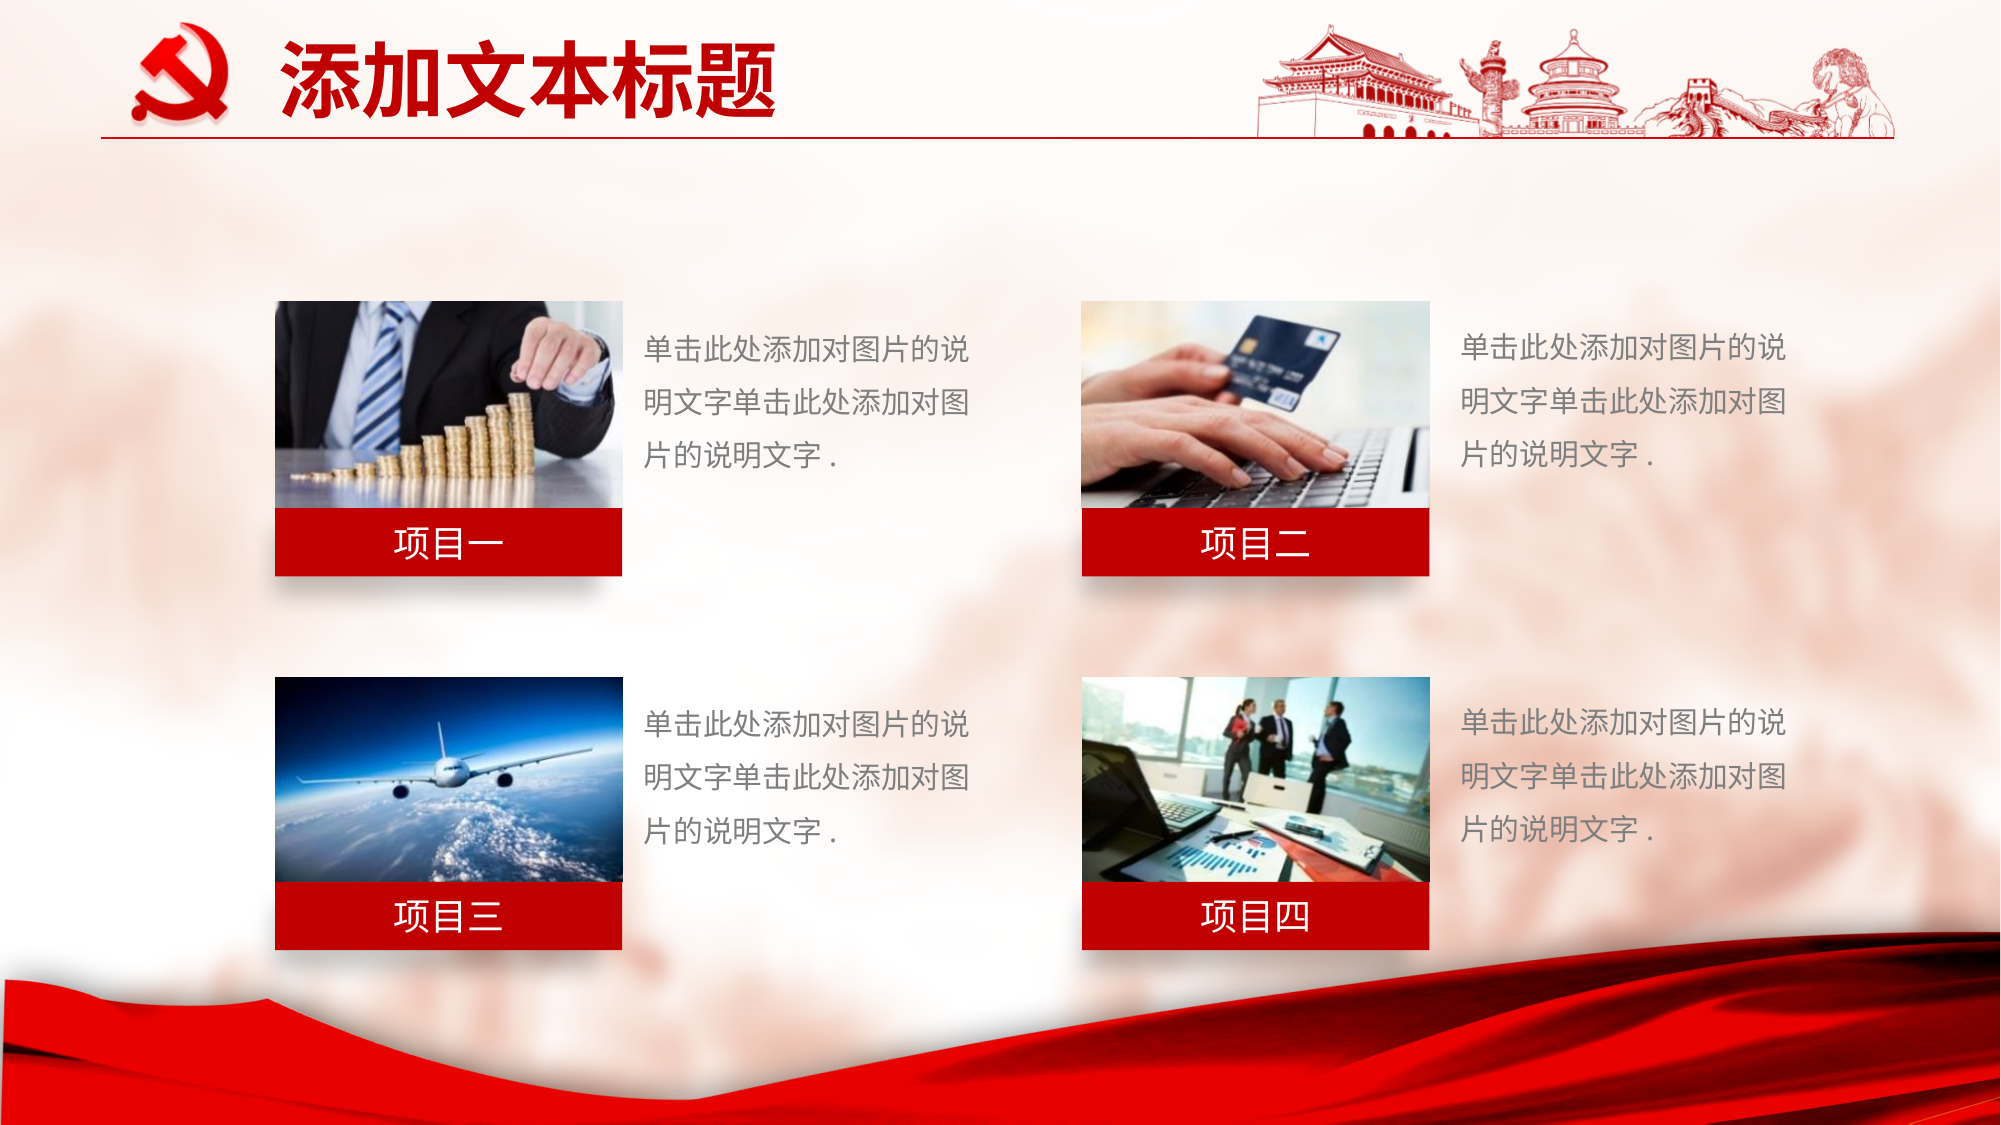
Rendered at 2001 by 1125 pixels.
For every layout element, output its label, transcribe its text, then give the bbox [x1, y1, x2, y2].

text_box 单击此处添加对图片的说明文字单击此处添加对图片的说明文字. [624, 303, 1015, 577]
text_box 单击此处添加对图片的说明文字单击此处添加对图片的说明文字. [1441, 301, 1832, 576]
text_box 项目四 [1082, 889, 1430, 951]
text_box 单击此处添加对图片的说明文字单击此处添加对图片的说明文字. [624, 678, 1015, 952]
text_box 项目一 [275, 516, 623, 577]
text_box 添加文本标题 [15, 20, 1042, 136]
text_box 项目二 [1082, 516, 1430, 577]
text_box 项目三 [275, 889, 623, 951]
text_box 单击此处添加对图片的说明文字单击此处添加对图片的说明文字. [1441, 677, 1832, 951]
picture [0, 0, 2001, 1125]
